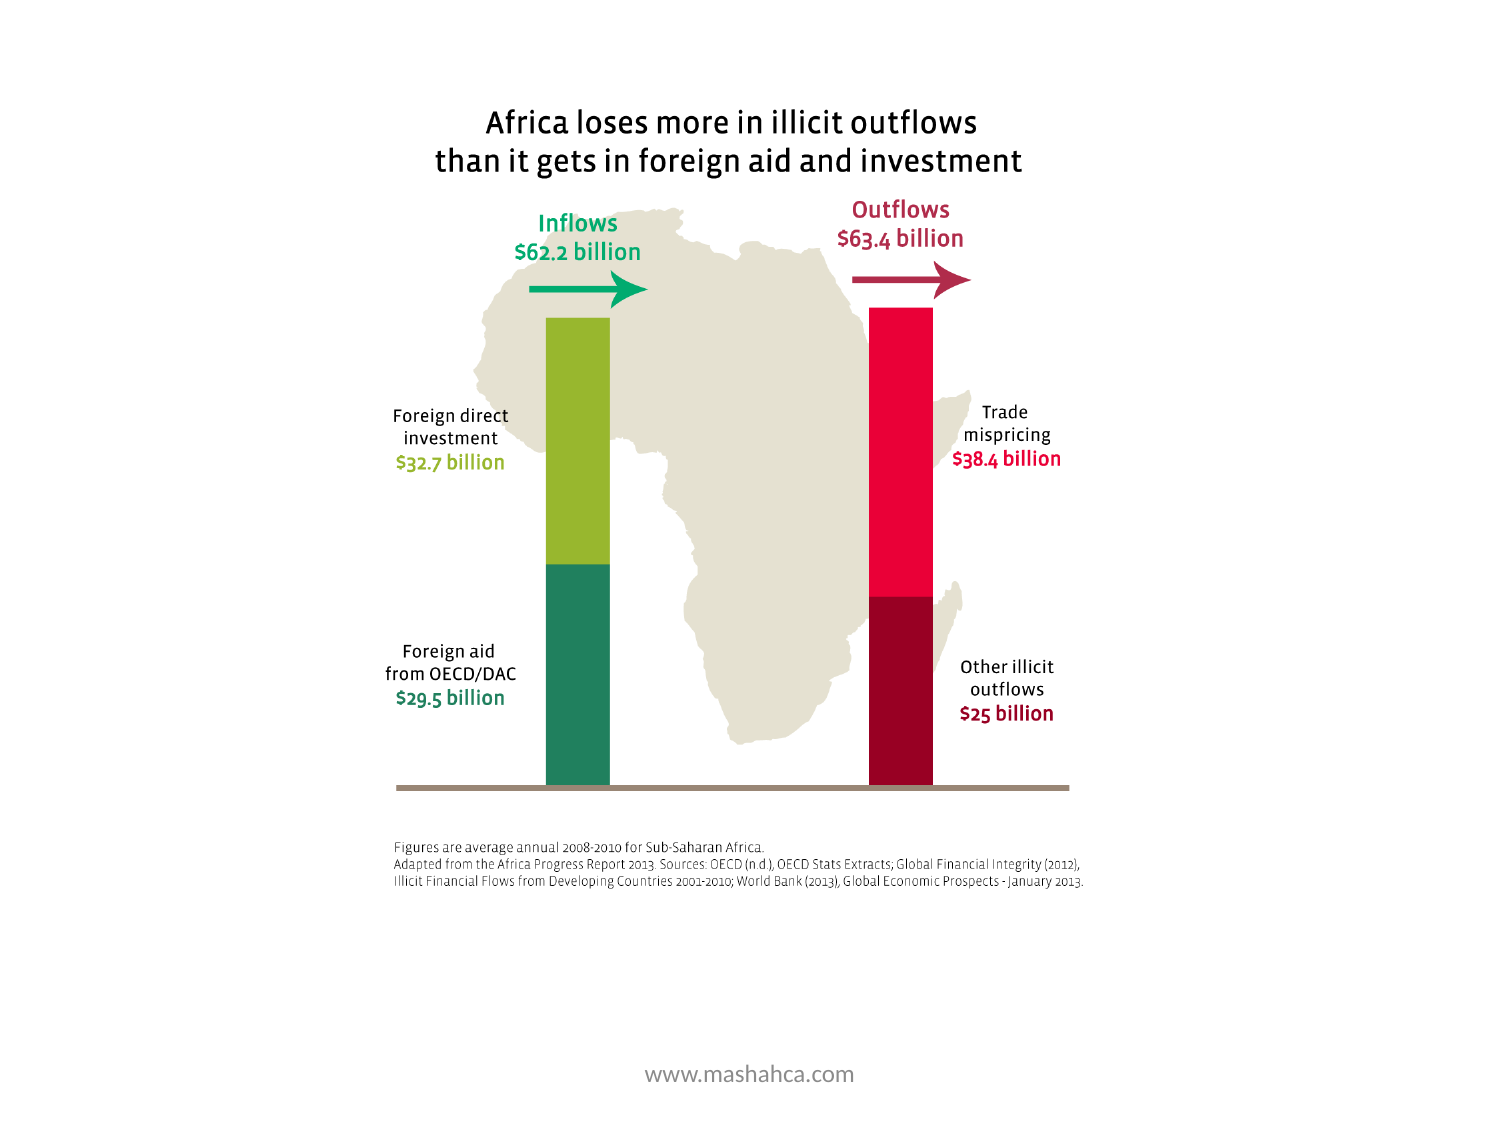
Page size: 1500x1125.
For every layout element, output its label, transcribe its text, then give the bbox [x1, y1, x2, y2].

footer www.mashahca.com [512, 1042, 988, 1103]
picture [349, 87, 1116, 913]
